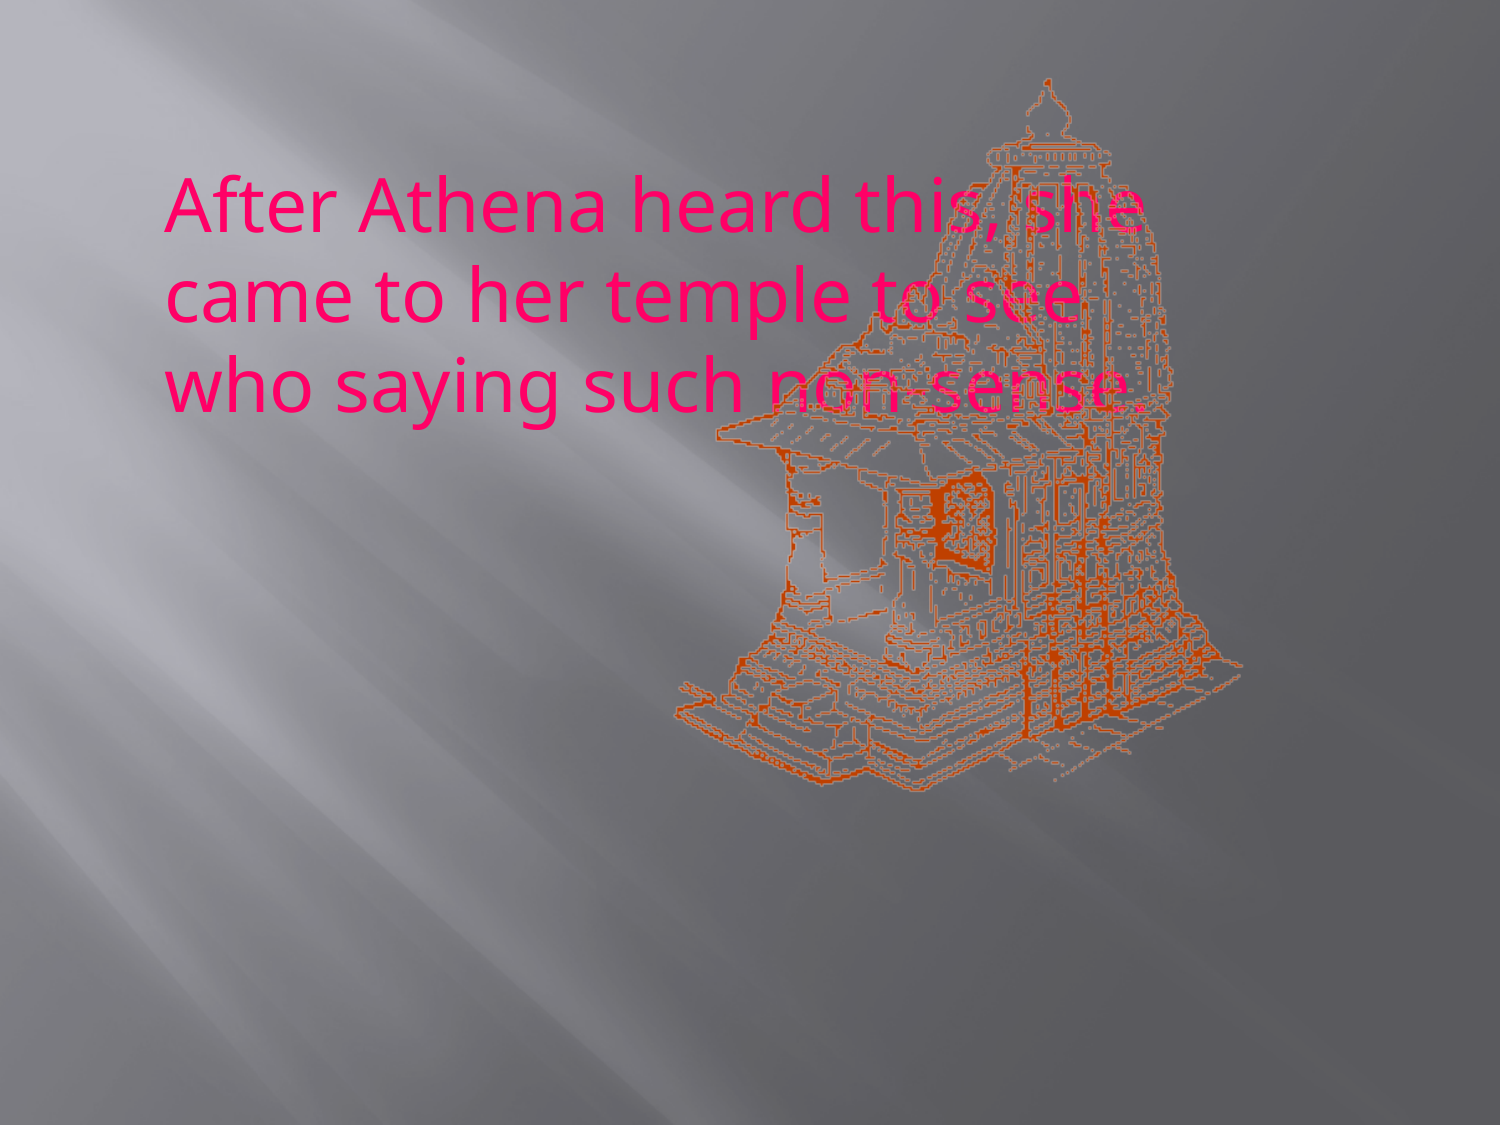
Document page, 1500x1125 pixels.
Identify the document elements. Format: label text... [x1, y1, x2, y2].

picture [649, 62, 1283, 807]
text_box After Athena heard this, she came to her temple to see who saying such non-sense. [149, 149, 649, 435]
